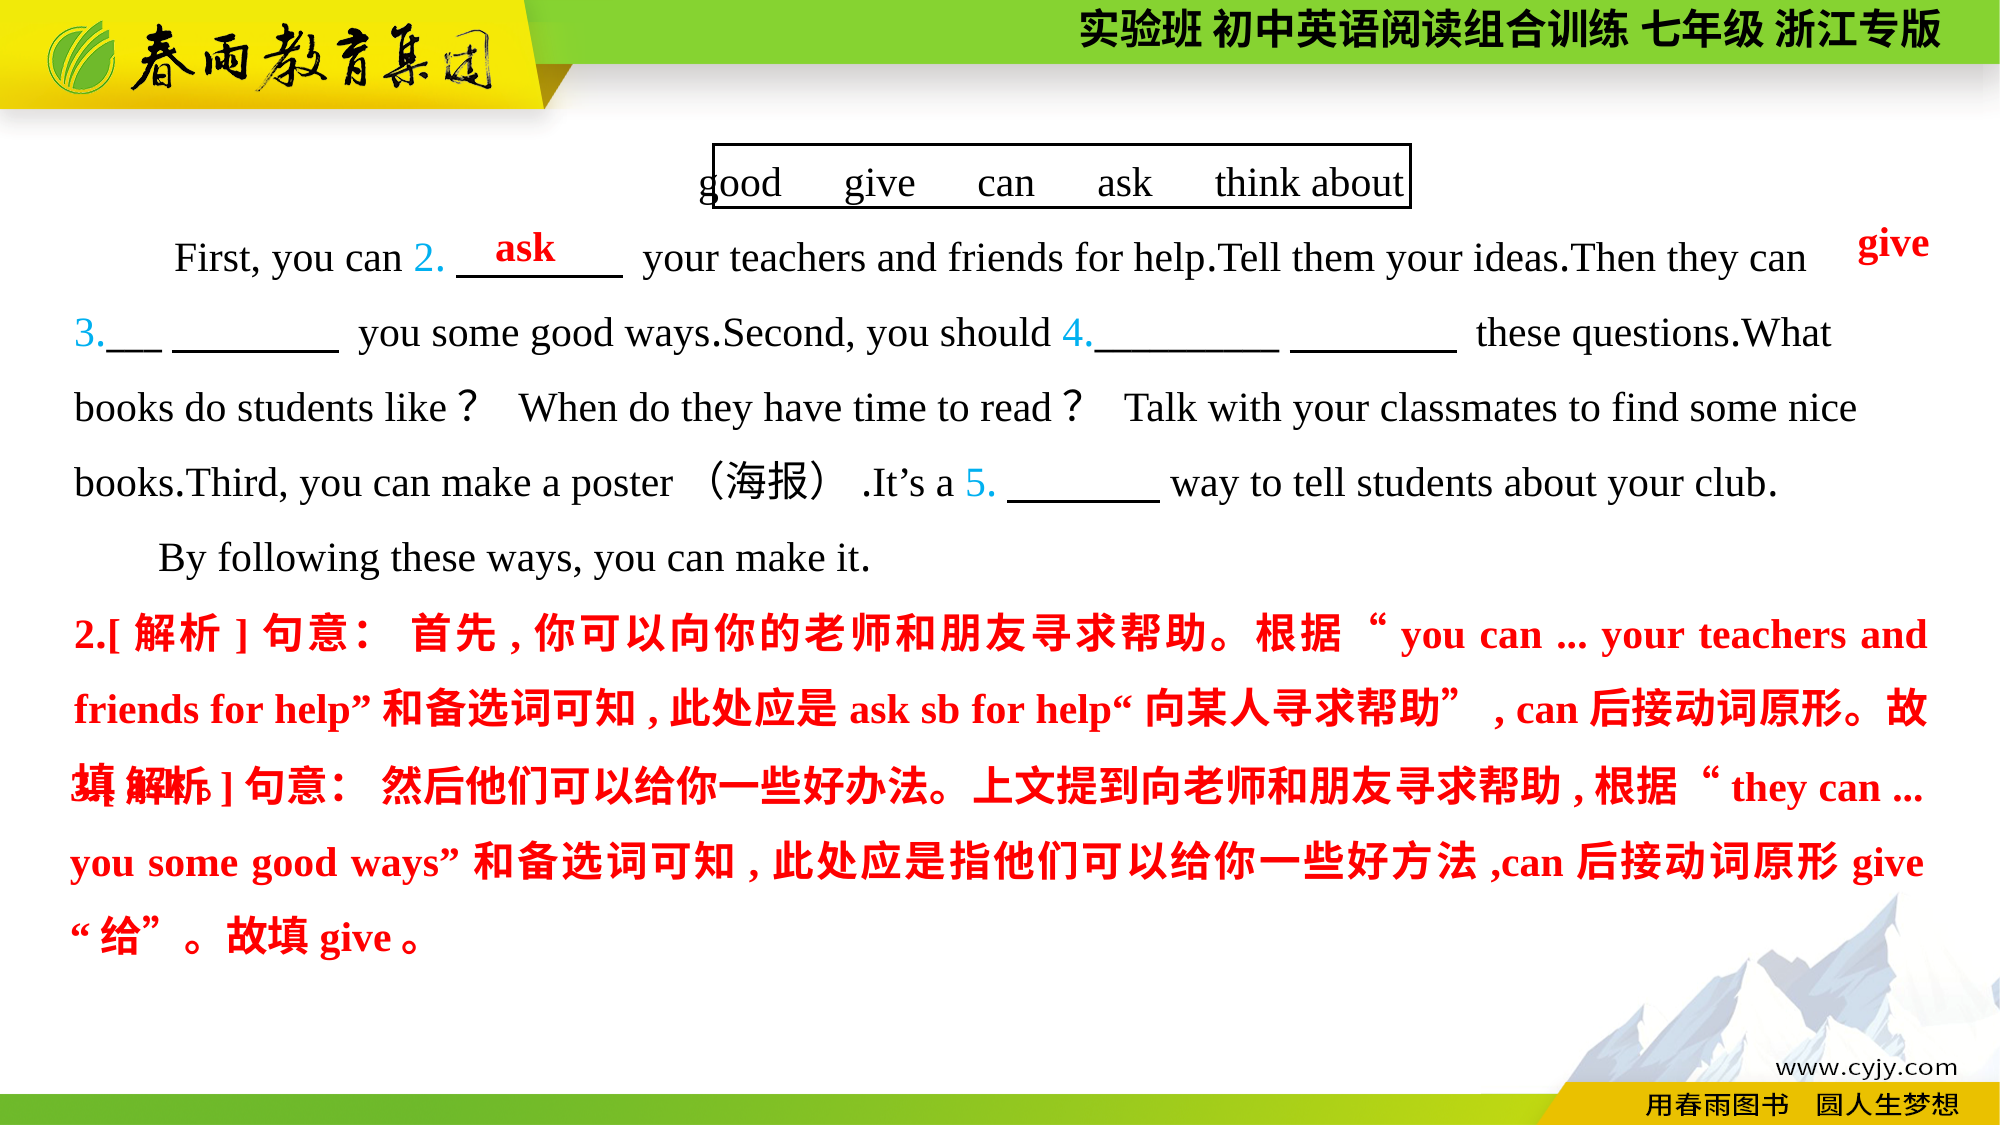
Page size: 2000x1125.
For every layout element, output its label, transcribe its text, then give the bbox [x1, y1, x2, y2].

text_box give [1842, 207, 1945, 272]
text_box [713, 144, 1411, 208]
picture [0, 0, 2000, 1125]
text_box 3.[解析]句意： 然后他们可以给你一些好办法。上文提到向老师和朋友寻求帮助,根据“they can ... you some good ways”和备选词可知,此处应是指他们可以给你一些好方法,can后接动词原形give“给”。故填give。 [54, 727, 1939, 968]
list good give can ask think about First, you can 2. your teachers and friends for help.Tell them your ideas.Then they can 3.___ you some good ways.Second, you should 4.__________ these questions.What books do students like？ When do they have time to read？ Talk with your classmates to find some nice books.Third, you can make a poster（海报）.It’s a 5. way to tell students about your club. By following these ways, you can make it. [59, 122, 1944, 574]
text_box 2.[解析]句意： 首先,你可以向你的老师和朋友寻求帮助。根据“you can ... your teachers and friends for help”和备选词可知,此处应是ask sb for help“向某人寻求帮助”, can后接动词原形。故填ask。 [59, 574, 1944, 815]
text_box ask [480, 212, 571, 277]
